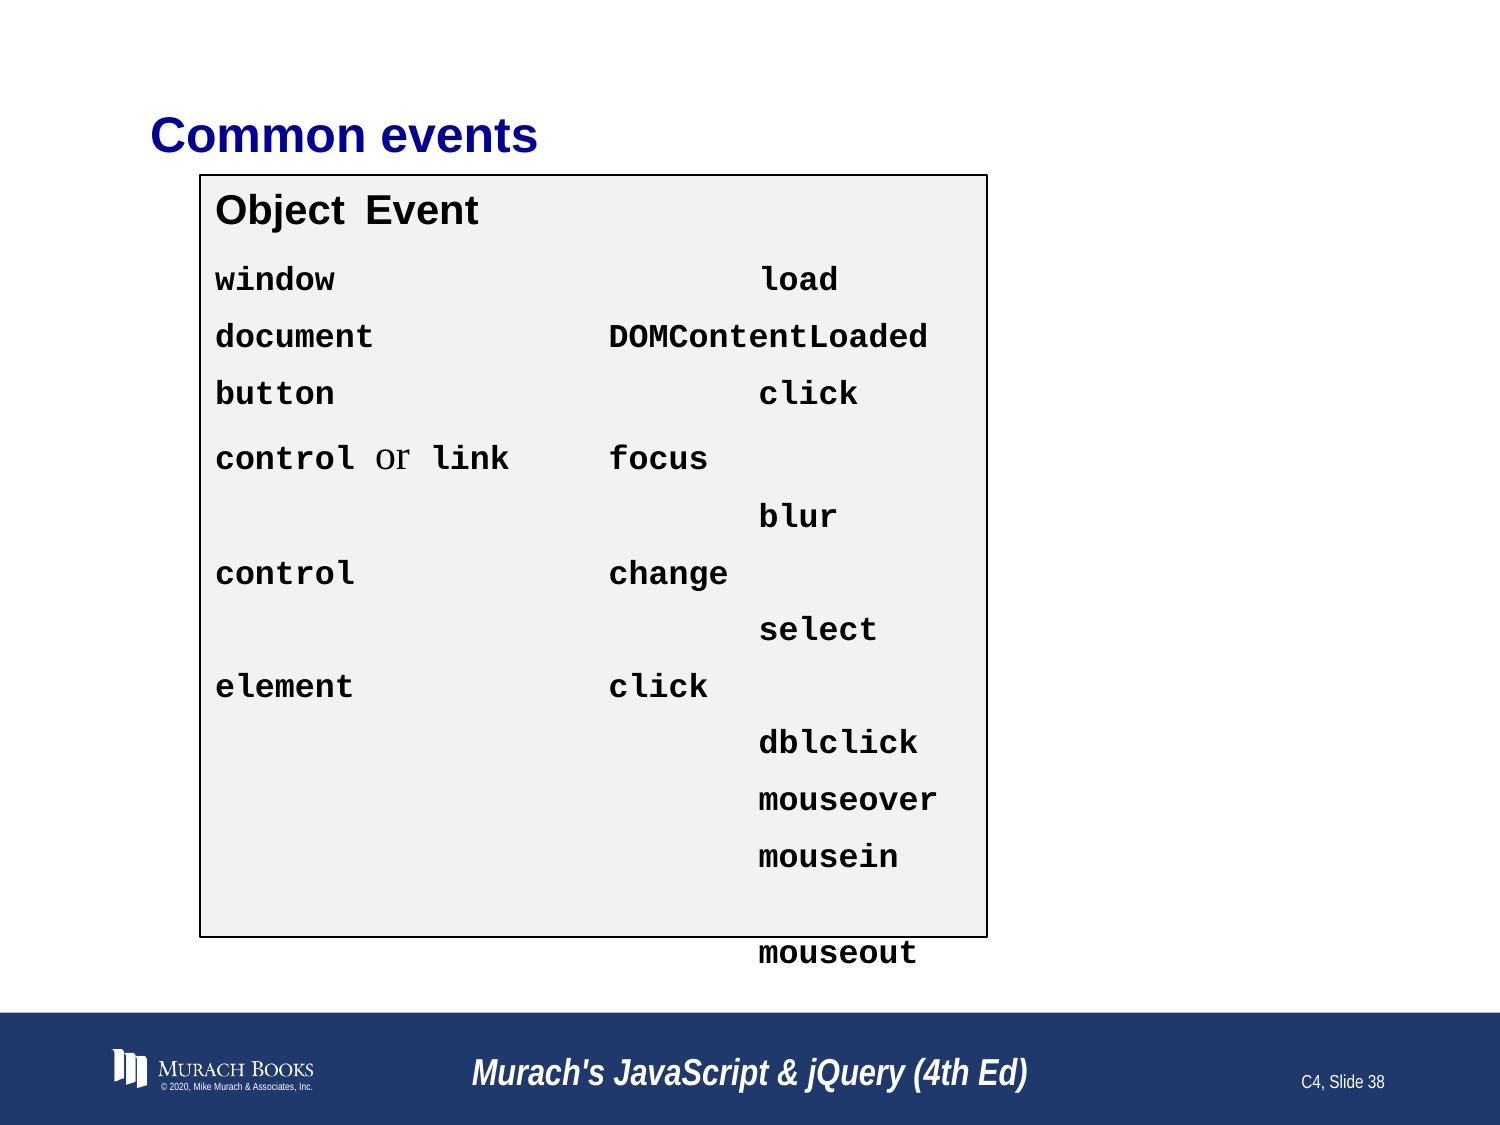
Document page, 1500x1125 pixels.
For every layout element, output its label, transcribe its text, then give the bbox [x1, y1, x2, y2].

slide_number C4, Slide 38 [1087, 1025, 1400, 1100]
list Object Event window load document DOMContentLoaded button click control or link focus blur control change select element click dblclick mouseover mousein mouseout [197, 172, 990, 940]
title Common events [150, 102, 1350, 164]
slide_number Murach's JavaScript & jQuery (4th Ed) [463, 1025, 1050, 1100]
footer © 2020, Mike Murach & Associates, Inc. [12, 1025, 463, 1100]
